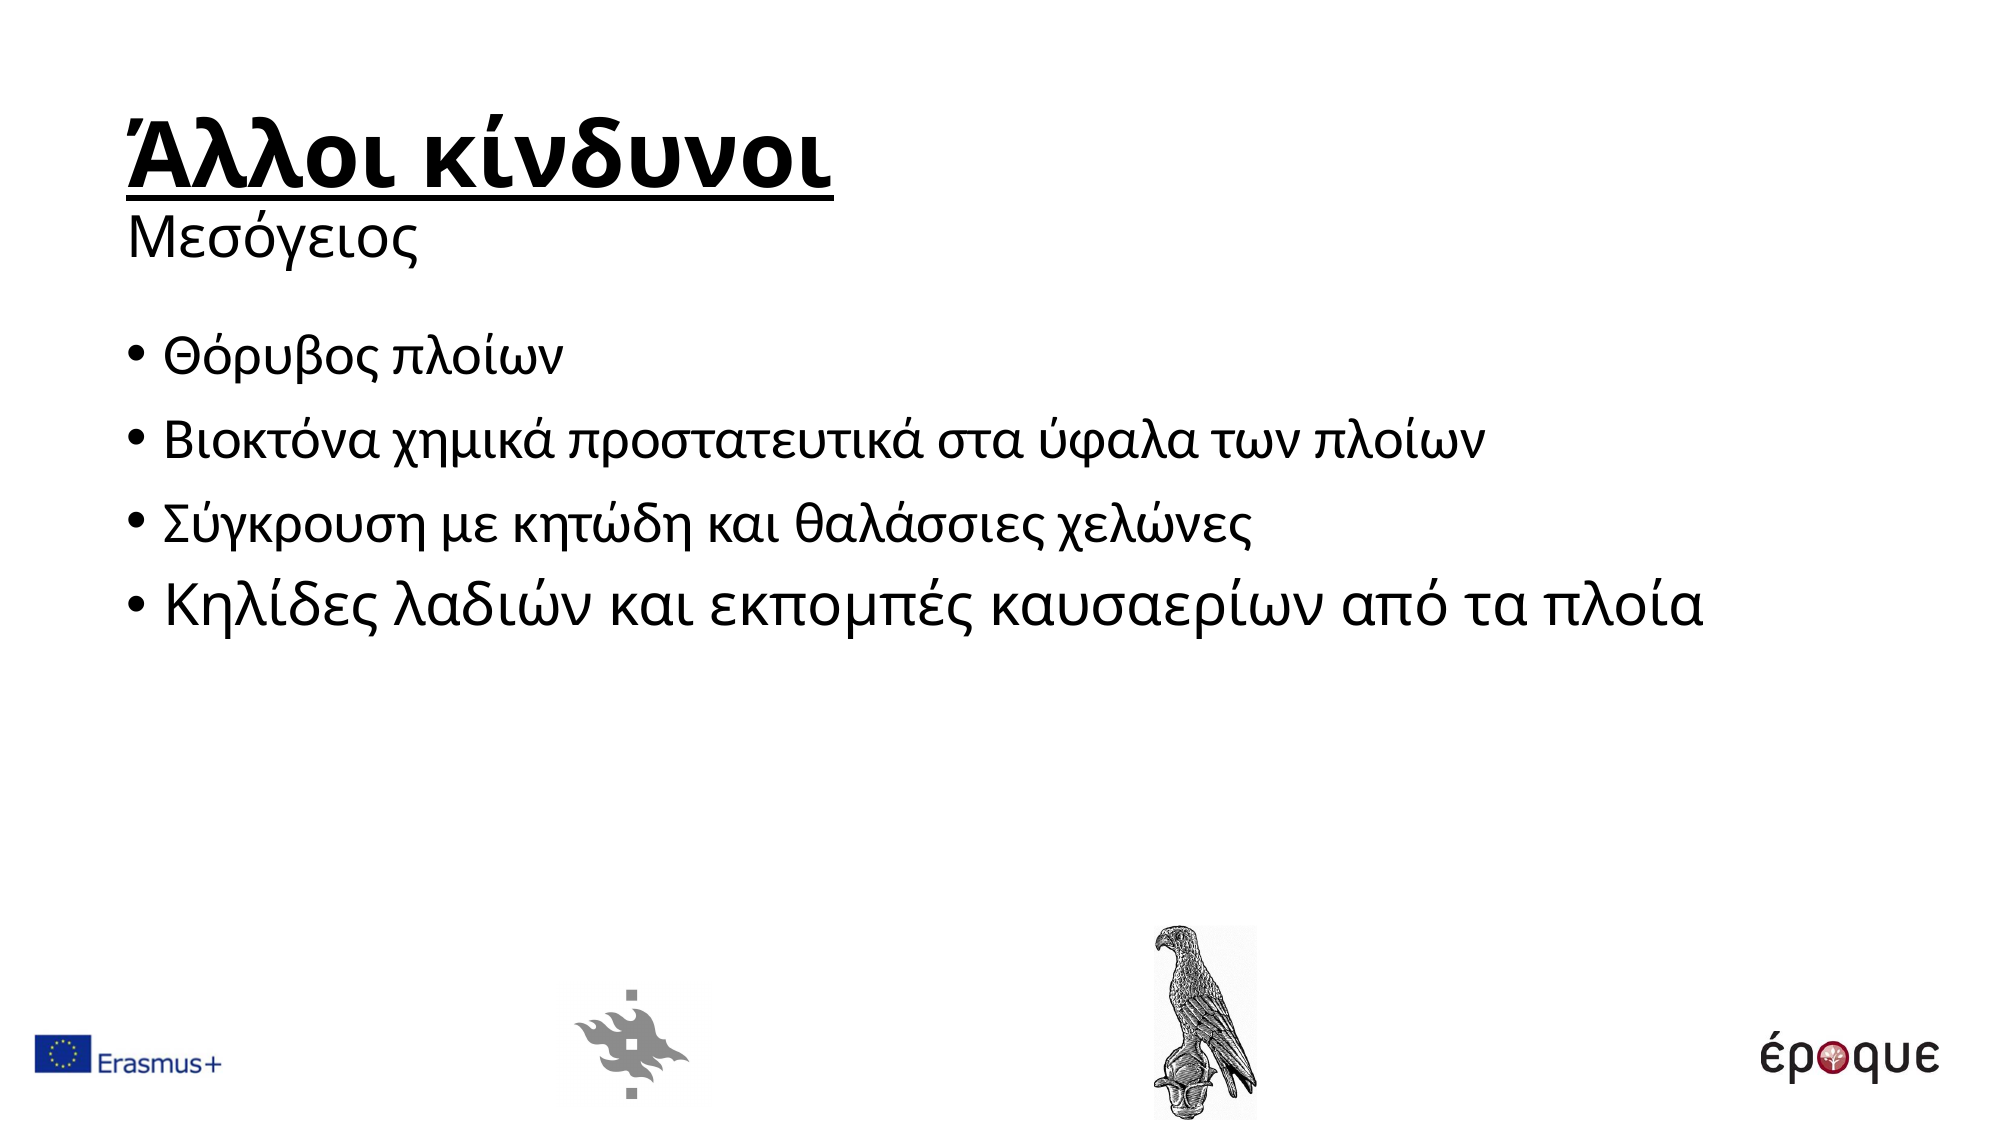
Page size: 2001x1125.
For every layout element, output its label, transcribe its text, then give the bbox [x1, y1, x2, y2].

picture [556, 981, 712, 1107]
list Θόρυβος πλοίων Βιοκτόνα χημικά προστατευτικά στα ύφαλα των πλοίων Σύγκρουση με κητώδη και θαλάσσιες χελώνες Κηλίδες λαδιών και εκπομπές καυσαερίων από τα πλοία [111, 316, 1884, 1017]
title Άλλοι κίνδυνοι Mεσόγειος [111, 62, 1522, 316]
picture [1154, 925, 1258, 1120]
picture [1761, 1031, 1939, 1084]
picture [33, 1024, 223, 1084]
